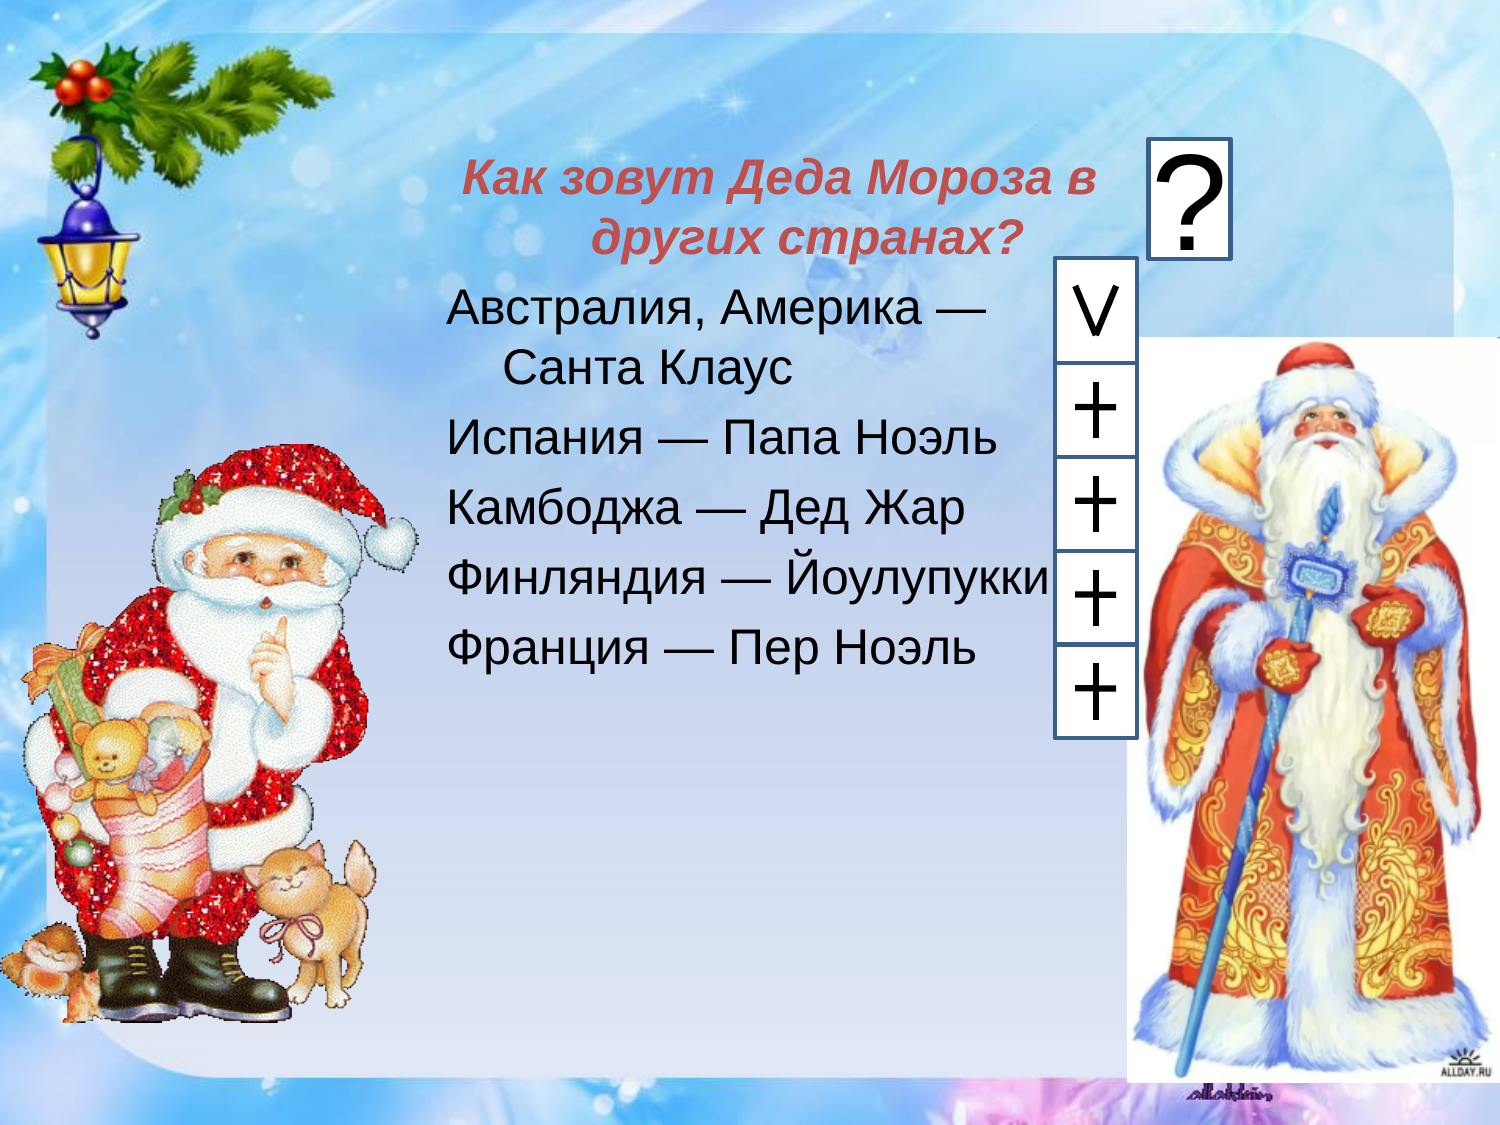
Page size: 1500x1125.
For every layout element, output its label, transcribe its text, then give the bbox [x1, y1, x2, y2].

picture [0, 0, 1500, 1125]
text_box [1054, 456, 1137, 550]
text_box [1136, 105, 1231, 260]
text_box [1054, 550, 1137, 645]
list Как зовут Деда Мороза в других странах? Австралия, Америка — Санта Клаус Испания — Папа Ноэль Камбоджа — Дед Жар Финляндия — Йоулупукки Франция — Пер Ноэль [430, 136, 1129, 1071]
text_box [1054, 371, 1137, 456]
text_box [1054, 257, 1137, 364]
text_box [1054, 651, 1137, 739]
